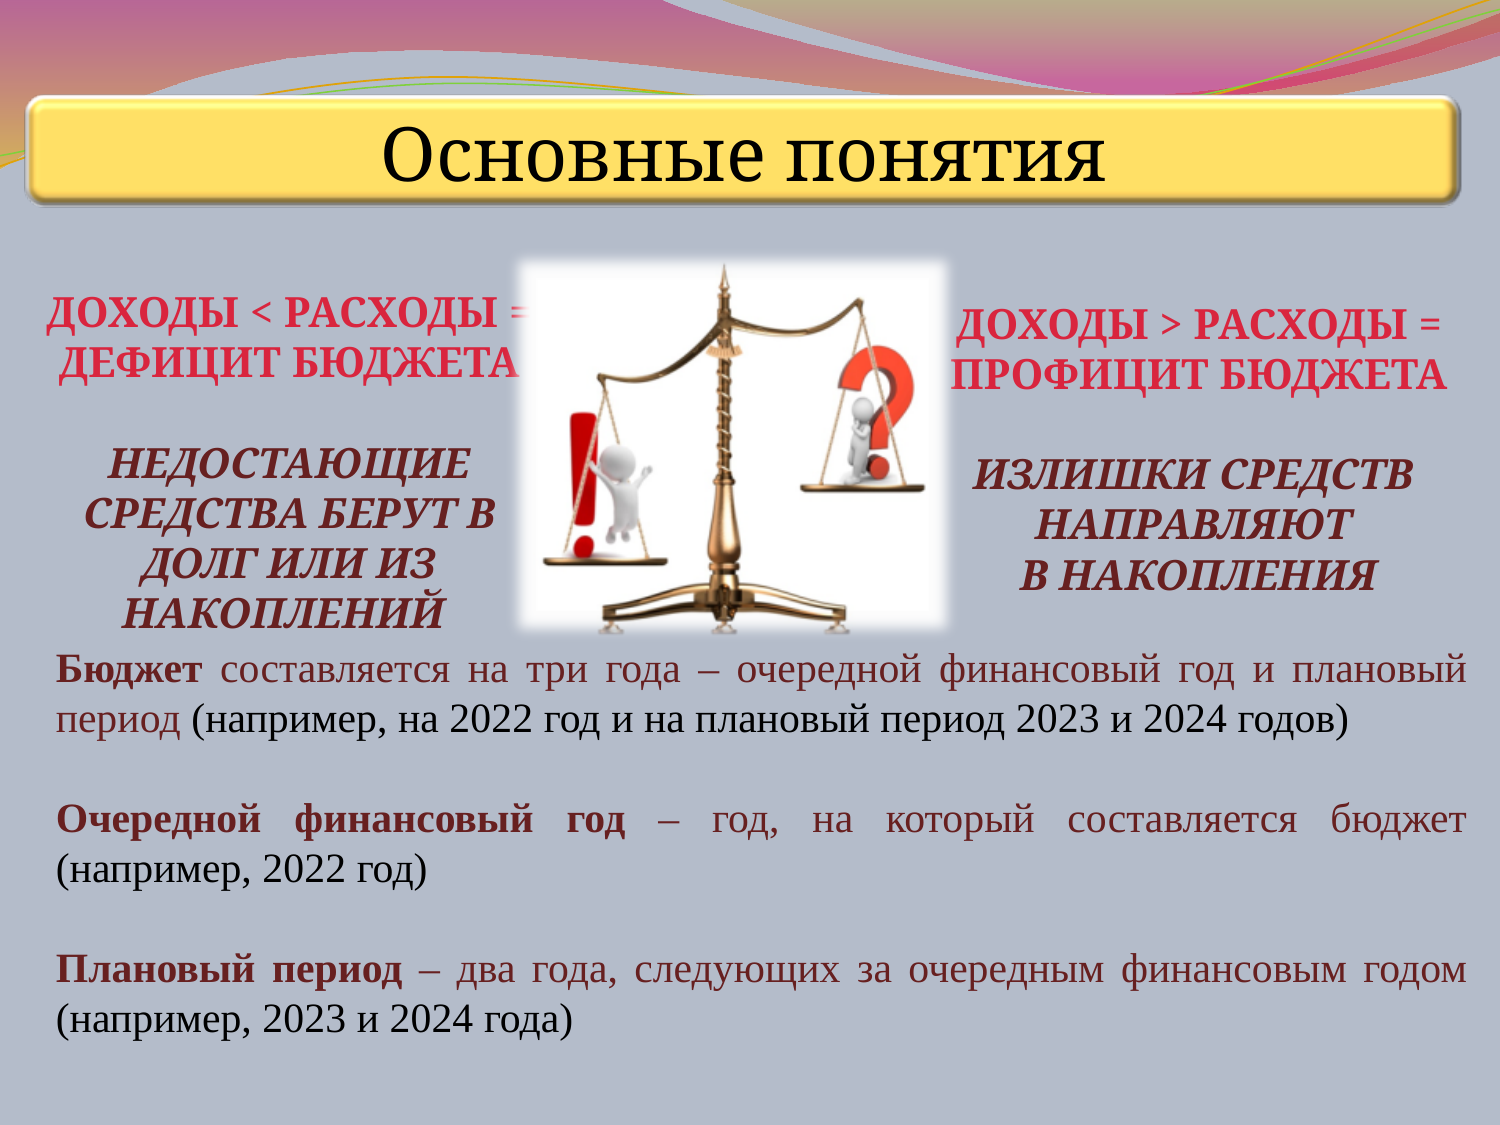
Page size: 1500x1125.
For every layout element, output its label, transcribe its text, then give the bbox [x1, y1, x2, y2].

text_box Бюджет составляется на три года – очередной финансовый год и плановый период (например, на 2022 год и на плановый период 2023 и 2024 годов) Очередной финансовый год – год, на который составляется бюджет (например, 2022 год) Плановый период – два года, следующих за очередным финансовым годом (например, 2023 и 2024 года) [41, 633, 1483, 1049]
picture [501, 243, 965, 647]
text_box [23, 93, 1463, 209]
text_box ДОХОДЫ < РАСХОДЫ = ДЕФИЦИТ БЮДЖЕТА НЕДОСТАЮЩИЕ СРЕДСТВА БЕРУТ В ДОЛГ ИЛИ ИЗ НАКОПЛЕНИЙ [29, 278, 494, 644]
text_box ДОХОДЫ > РАСХОДЫ = ПРОФИЦИТ БЮДЖЕТА ИЗЛИШКИ СРЕДСТВ НАПРАВЛЯЮТ В НАКОПЛЕНИЯ [972, 290, 1471, 606]
